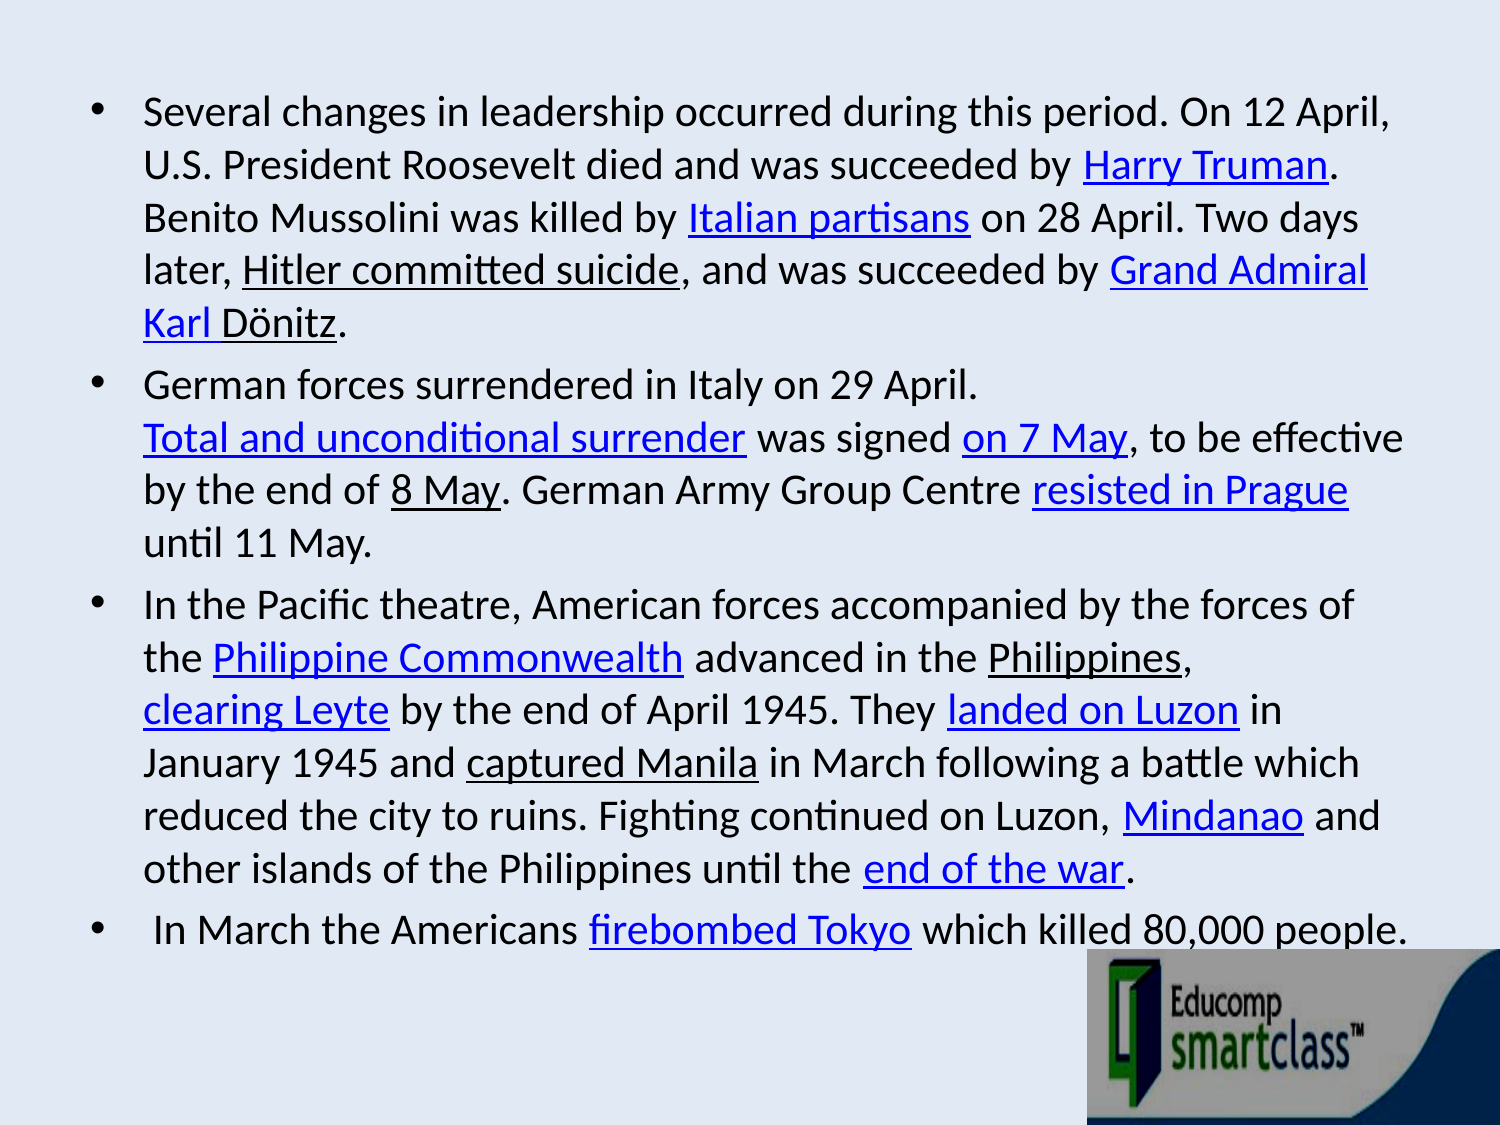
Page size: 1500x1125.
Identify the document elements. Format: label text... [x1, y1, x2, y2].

list Several changes in leadership occurred during this period. On 12 April, U.S. President Roosevelt died and was succeeded by Harry Truman. Benito Mussolini was killed by Italian partisans on 28 April. Two days later, Hitler committed suicide, and was succeeded by Grand Admiral Karl Dönitz. German forces surrendered in Italy on 29 April. Total and unconditional surrender was signed on 7 May, to be effective by the end of 8 May. German Army Group Centre resisted in Prague until 11 May. In the Pacific theatre, American forces accompanied by the forces of the Philippine Commonwealth advanced in the Philippines, clearing Leyte by the end of April 1945. They landed on Luzon in January 1945 and captured Manila in March following a battle which reduced the city to ruins. Fighting continued on Luzon, Mindanao and other islands of the Philippines until the end of the war. In March the Americans firebombed Tokyo which killed 80,000 people. [75, 75, 1425, 1005]
picture [1087, 949, 1500, 1125]
